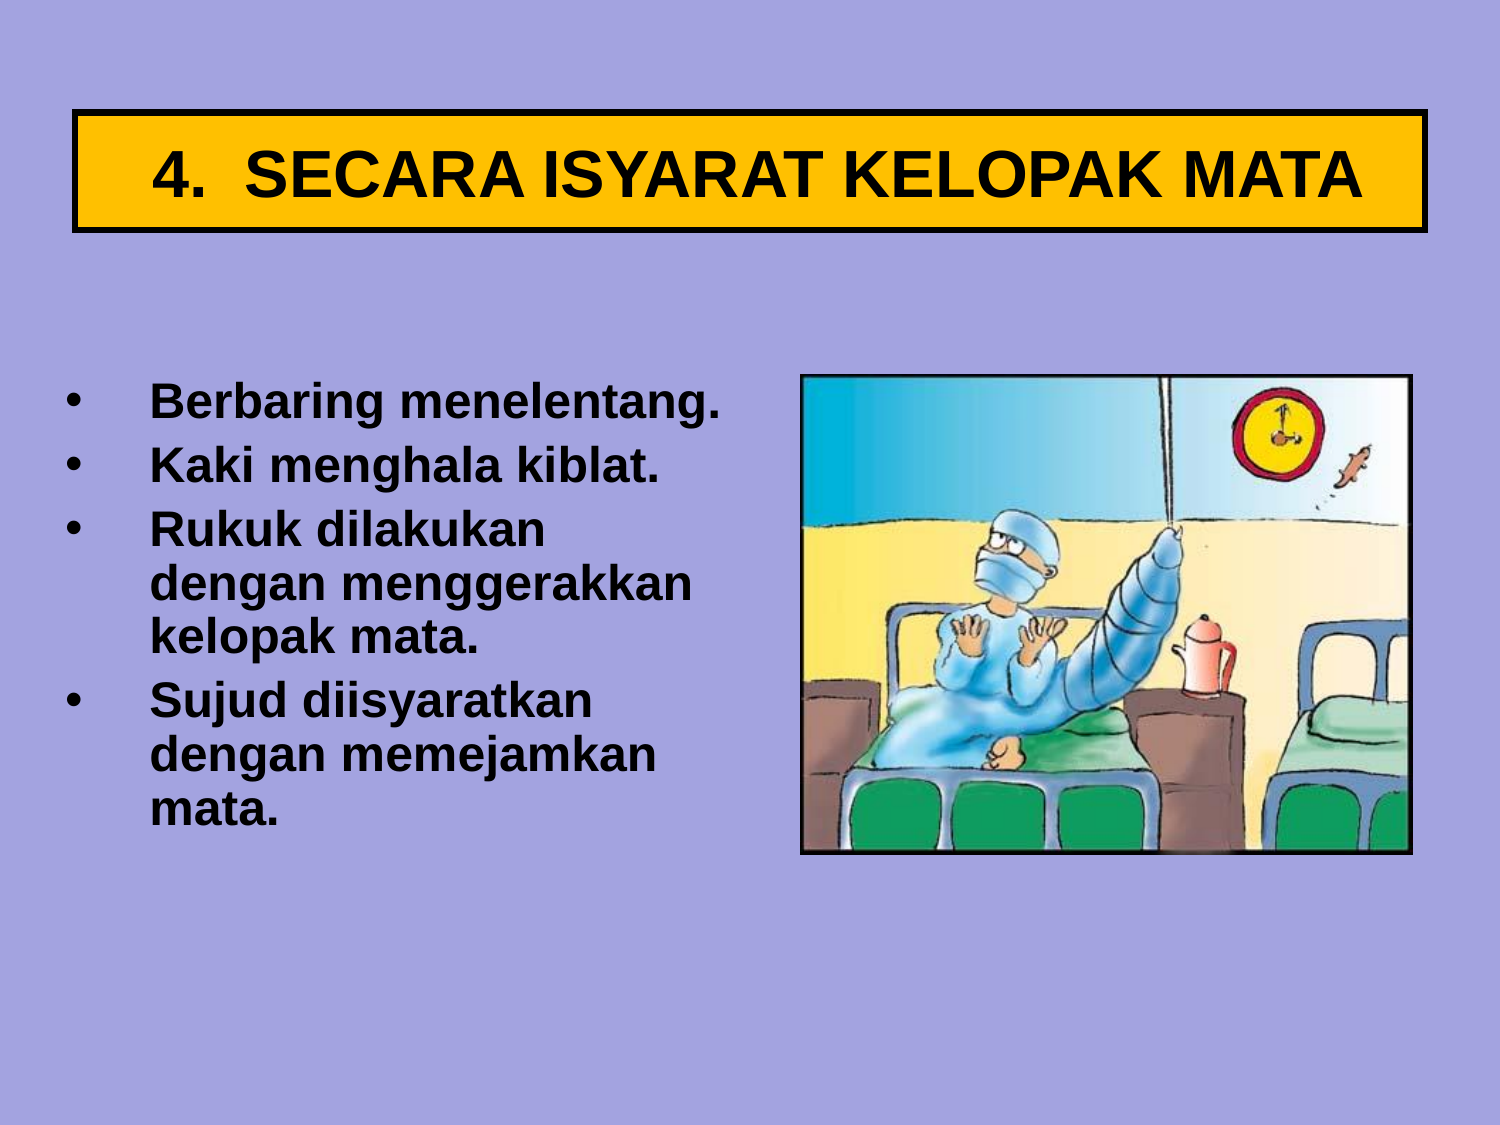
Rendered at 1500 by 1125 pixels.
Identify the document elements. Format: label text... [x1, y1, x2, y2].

text_box 4. SECARA ISYARAT KELOPAK MATA [74, 112, 1425, 230]
picture [799, 374, 1413, 855]
text_box Berbaring menelentang. Kaki menghala kiblat. Rukuk dilakukan dengan menggerakkan kelopak mata. Sujud diisyaratkan dengan memejamkan mata. [50, 312, 750, 900]
